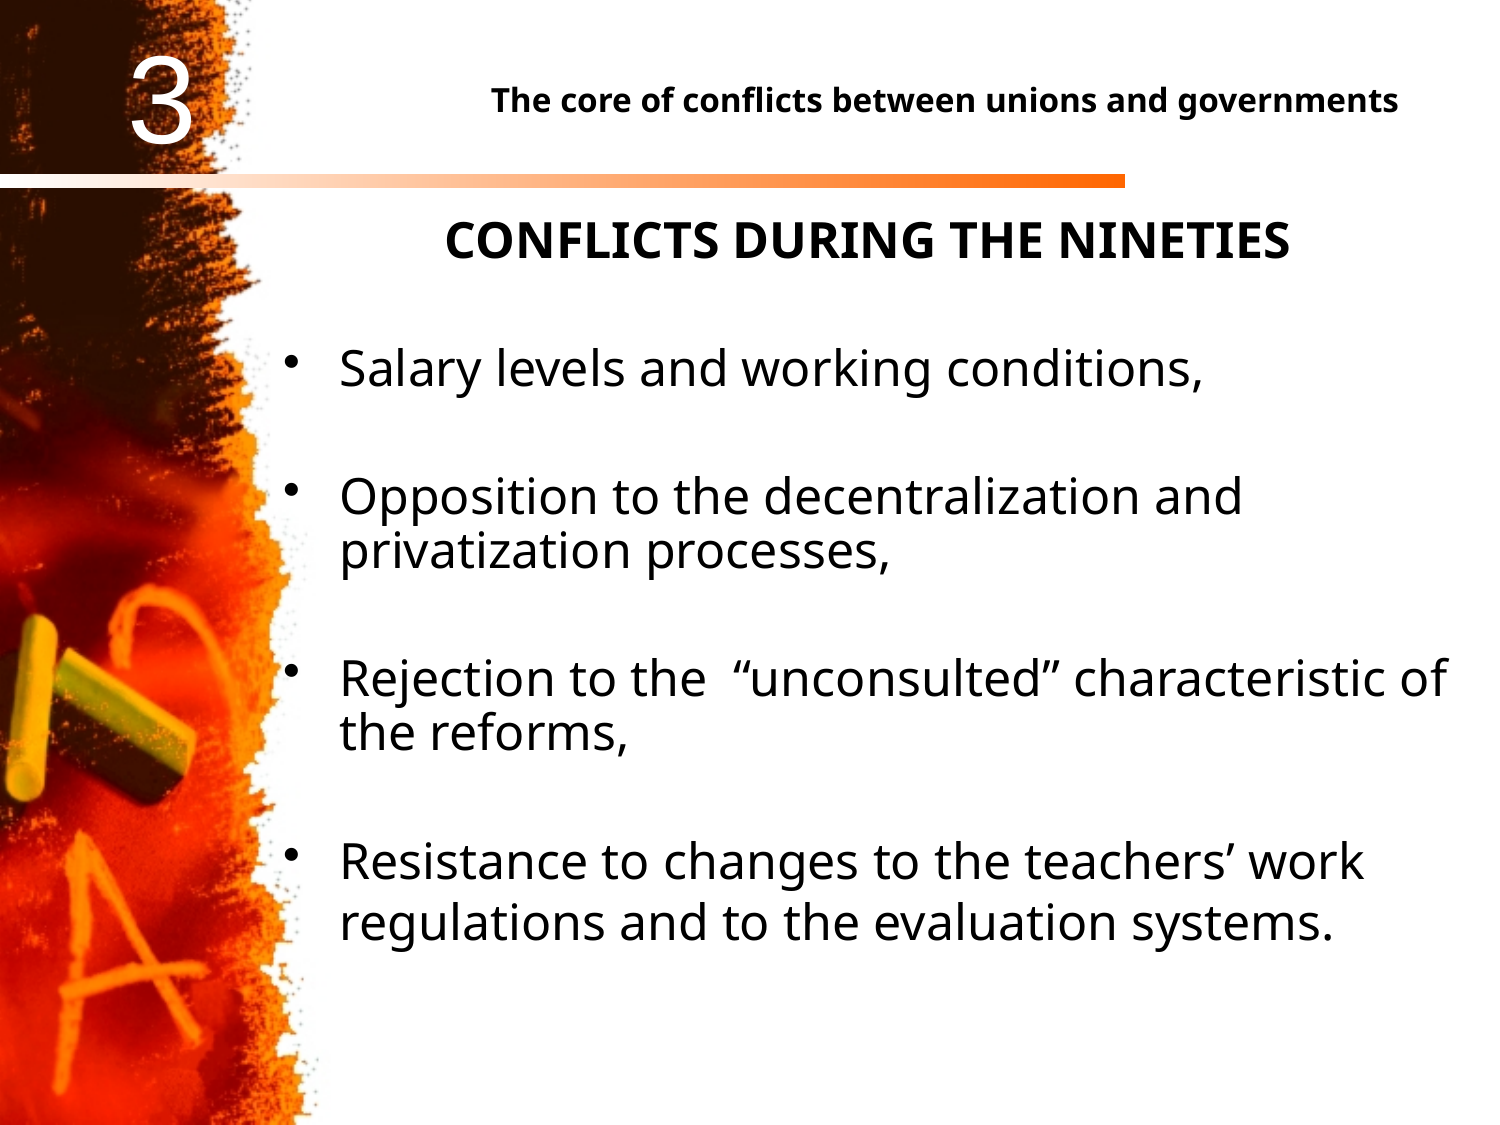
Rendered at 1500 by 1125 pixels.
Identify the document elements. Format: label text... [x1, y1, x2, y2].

list CONFLICTS DURING THE NINETIES Salary levels and working conditions, Opposition to the decentralization and privatization processes, Rejection to the “unconsulted” characteristic of the reforms, Resistance to changes to the teachers’ work regulations and to the evaluation systems. [267, 207, 1469, 1016]
picture [0, 0, 1500, 175]
title The core of conflicts between unions and governments [274, 24, 1500, 213]
picture [0, 187, 1500, 1125]
